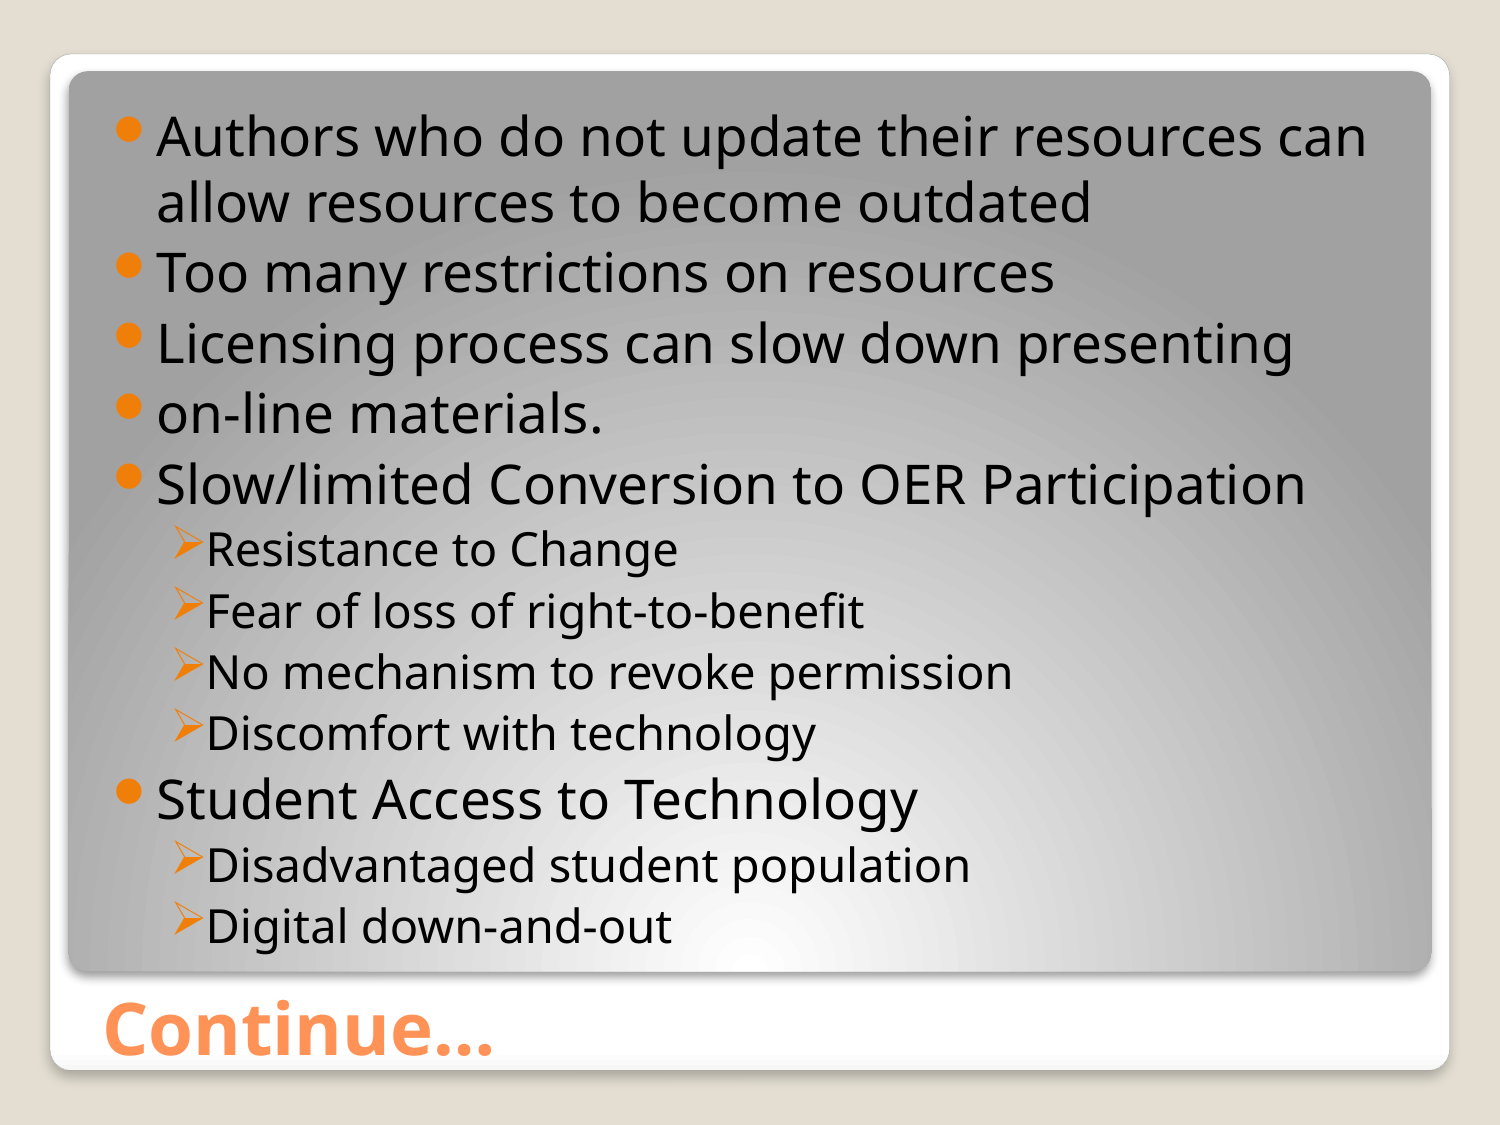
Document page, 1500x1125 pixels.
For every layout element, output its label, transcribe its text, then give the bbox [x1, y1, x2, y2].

title Continue… [87, 975, 1430, 1078]
list Authors who do not update their resources can allow resources to become outdated Too many restrictions on resources Licensing process can slow down presenting on-line materials. Slow/limited Conversion to OER Participation Resistance to Change Fear of loss of right-to-benefit No mechanism to revoke permission Discomfort with technology Student Access to Technology Disadvantaged student population Digital down-and-out [82, 86, 1425, 963]
